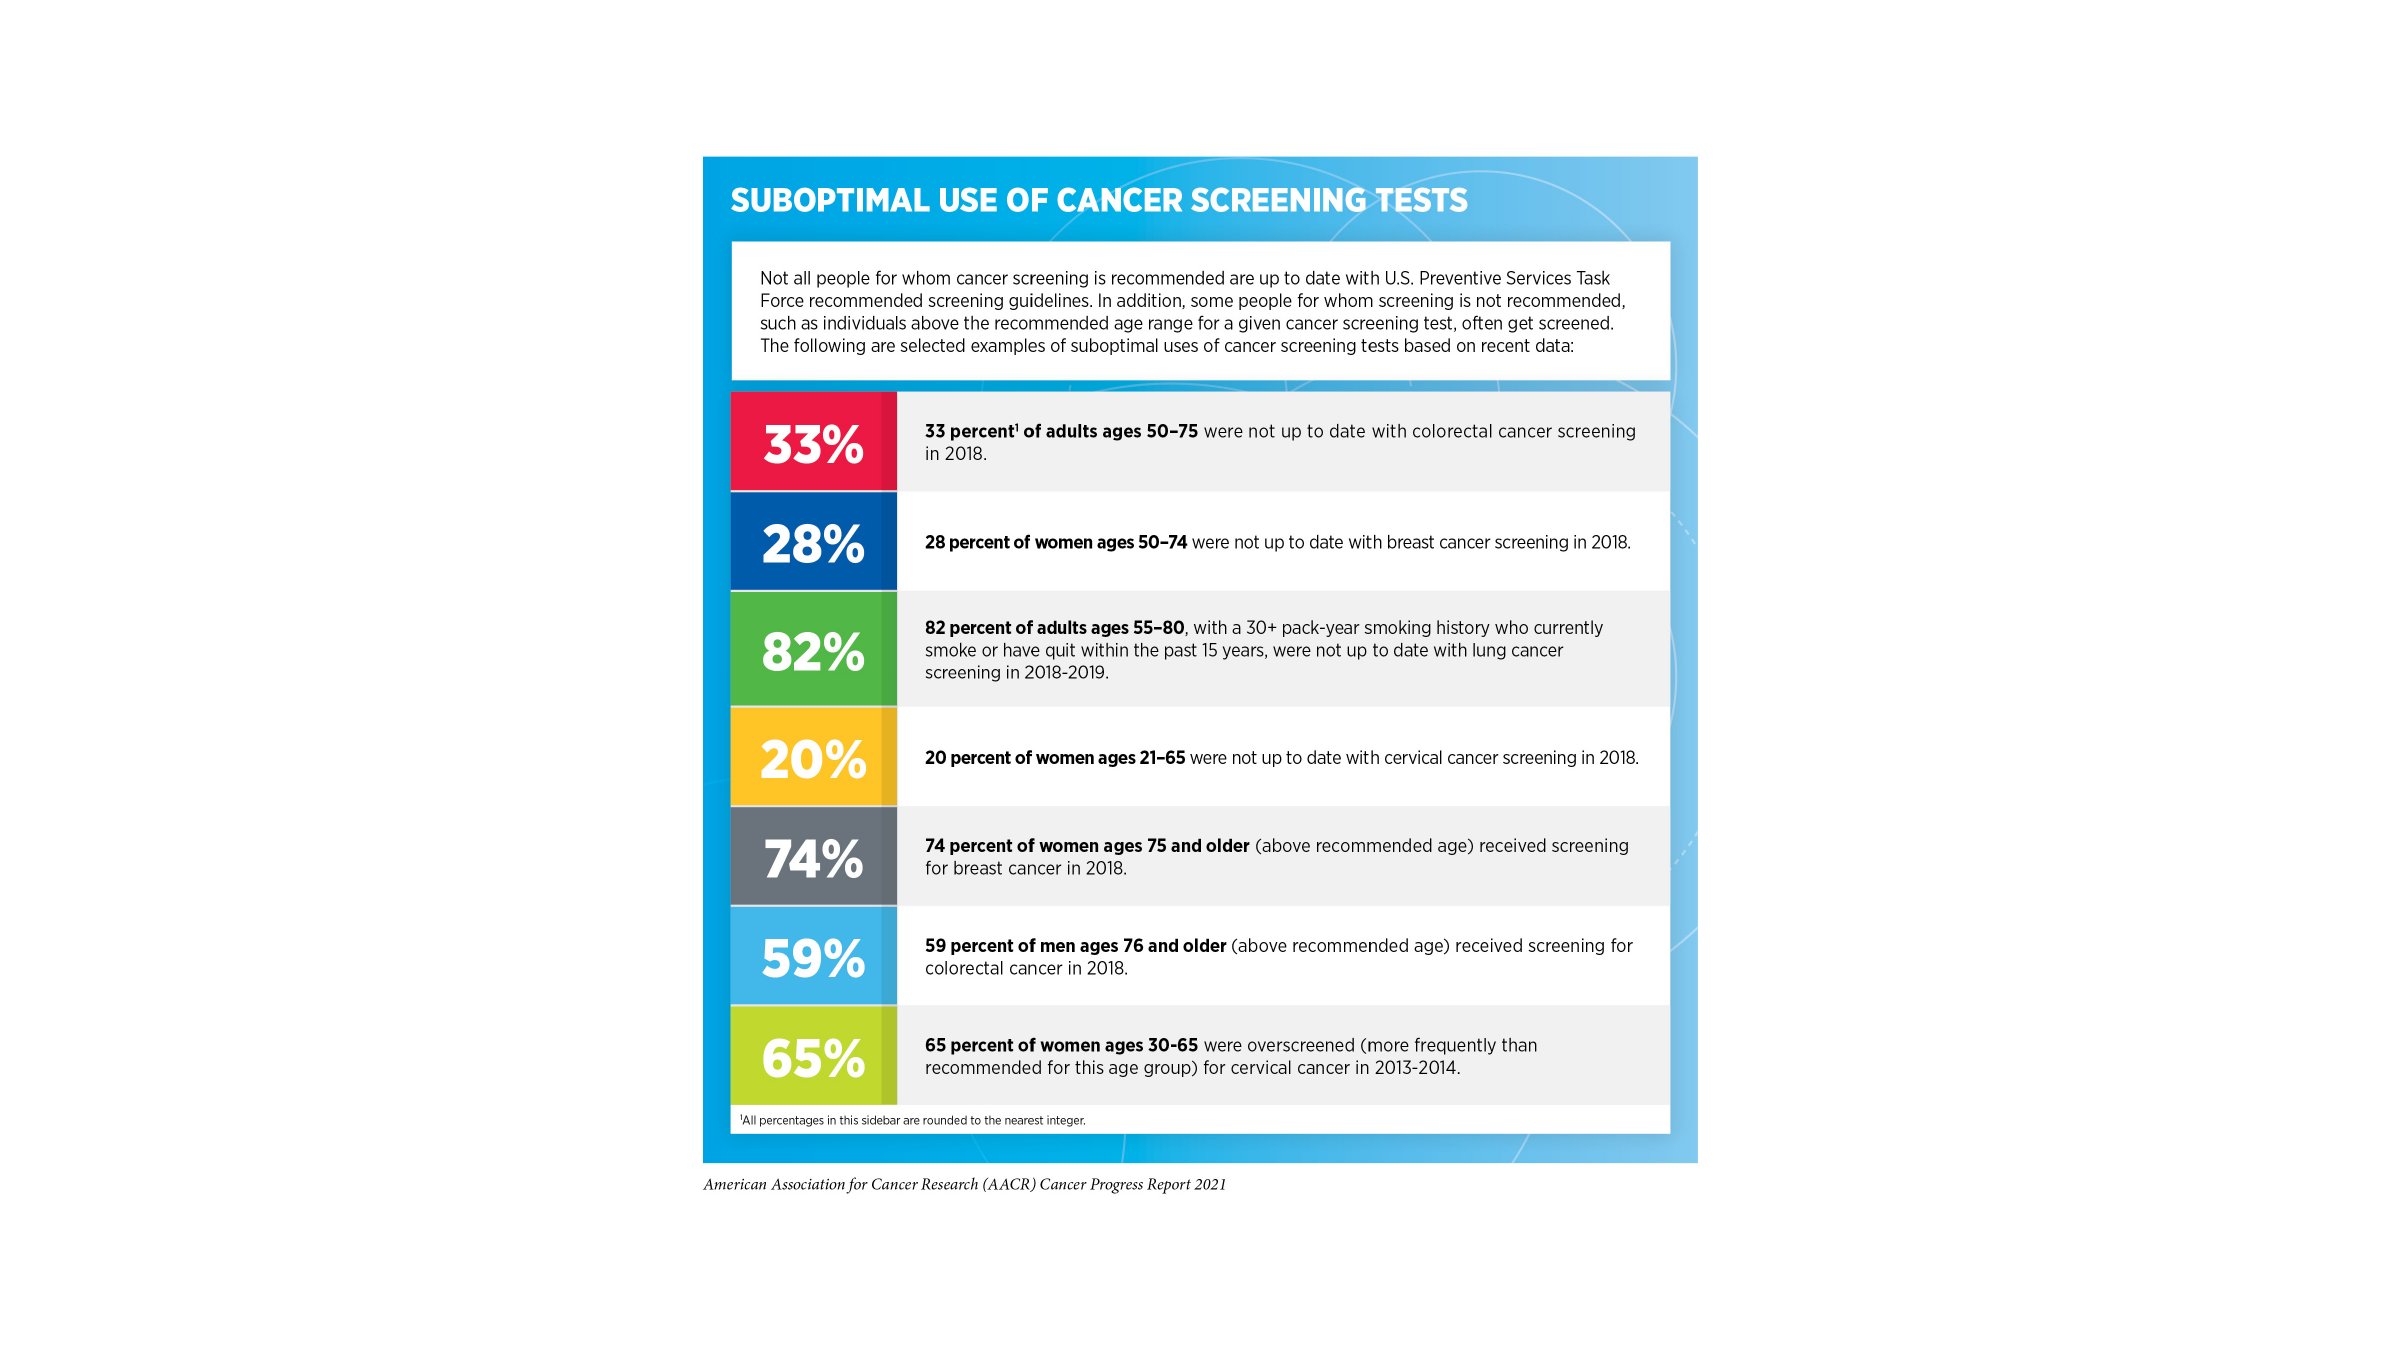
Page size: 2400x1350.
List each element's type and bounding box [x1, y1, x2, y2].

picture [693, 148, 1707, 1201]
